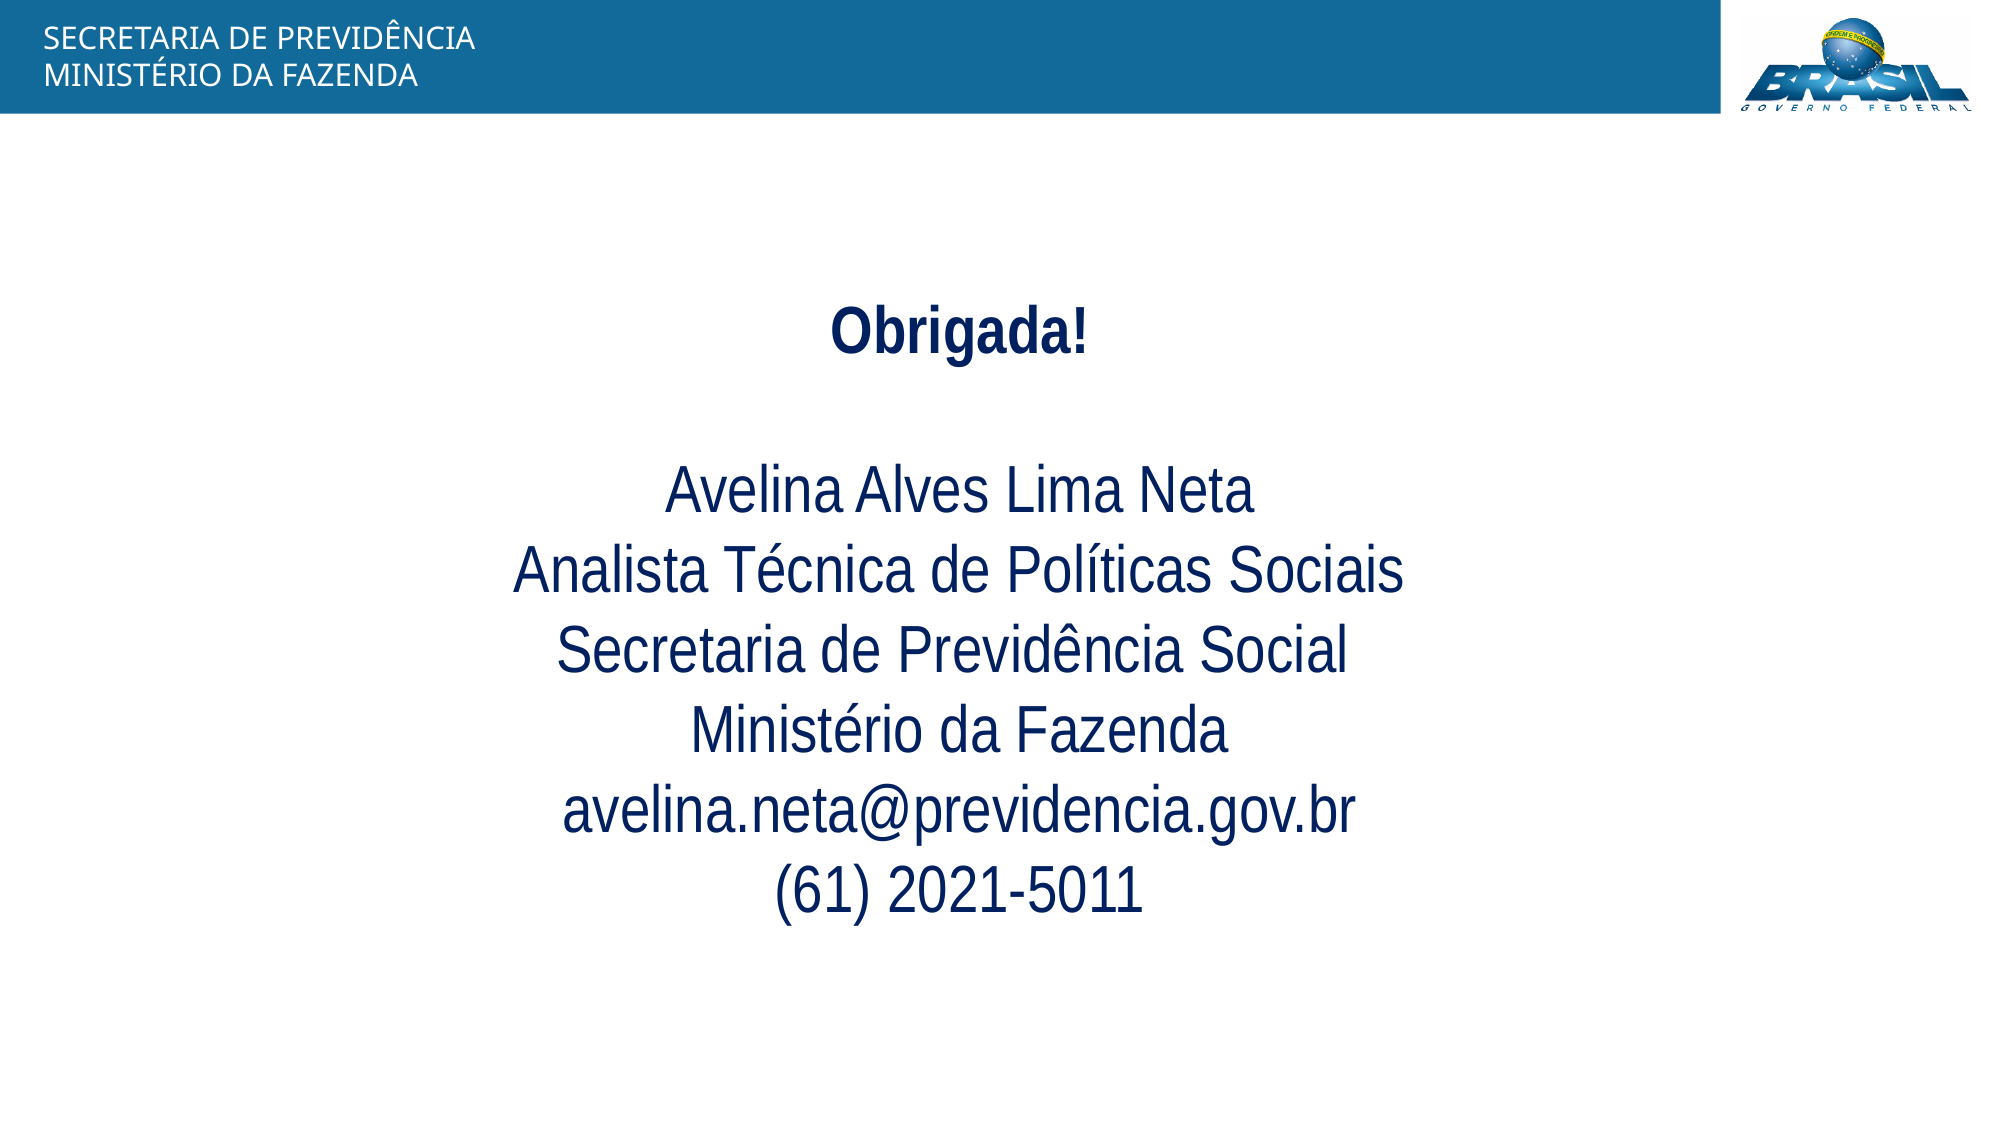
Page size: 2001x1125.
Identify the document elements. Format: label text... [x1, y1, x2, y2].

picture [1741, 18, 1972, 111]
text_box Obrigada! Avelina Alves Lima Neta Analista Técnica de Políticas Sociais Secretaria de Previdência Social Ministério da Fazenda avelina.neta@previdencia.gov.br (61) 2021-5011 [17, 278, 1904, 1004]
